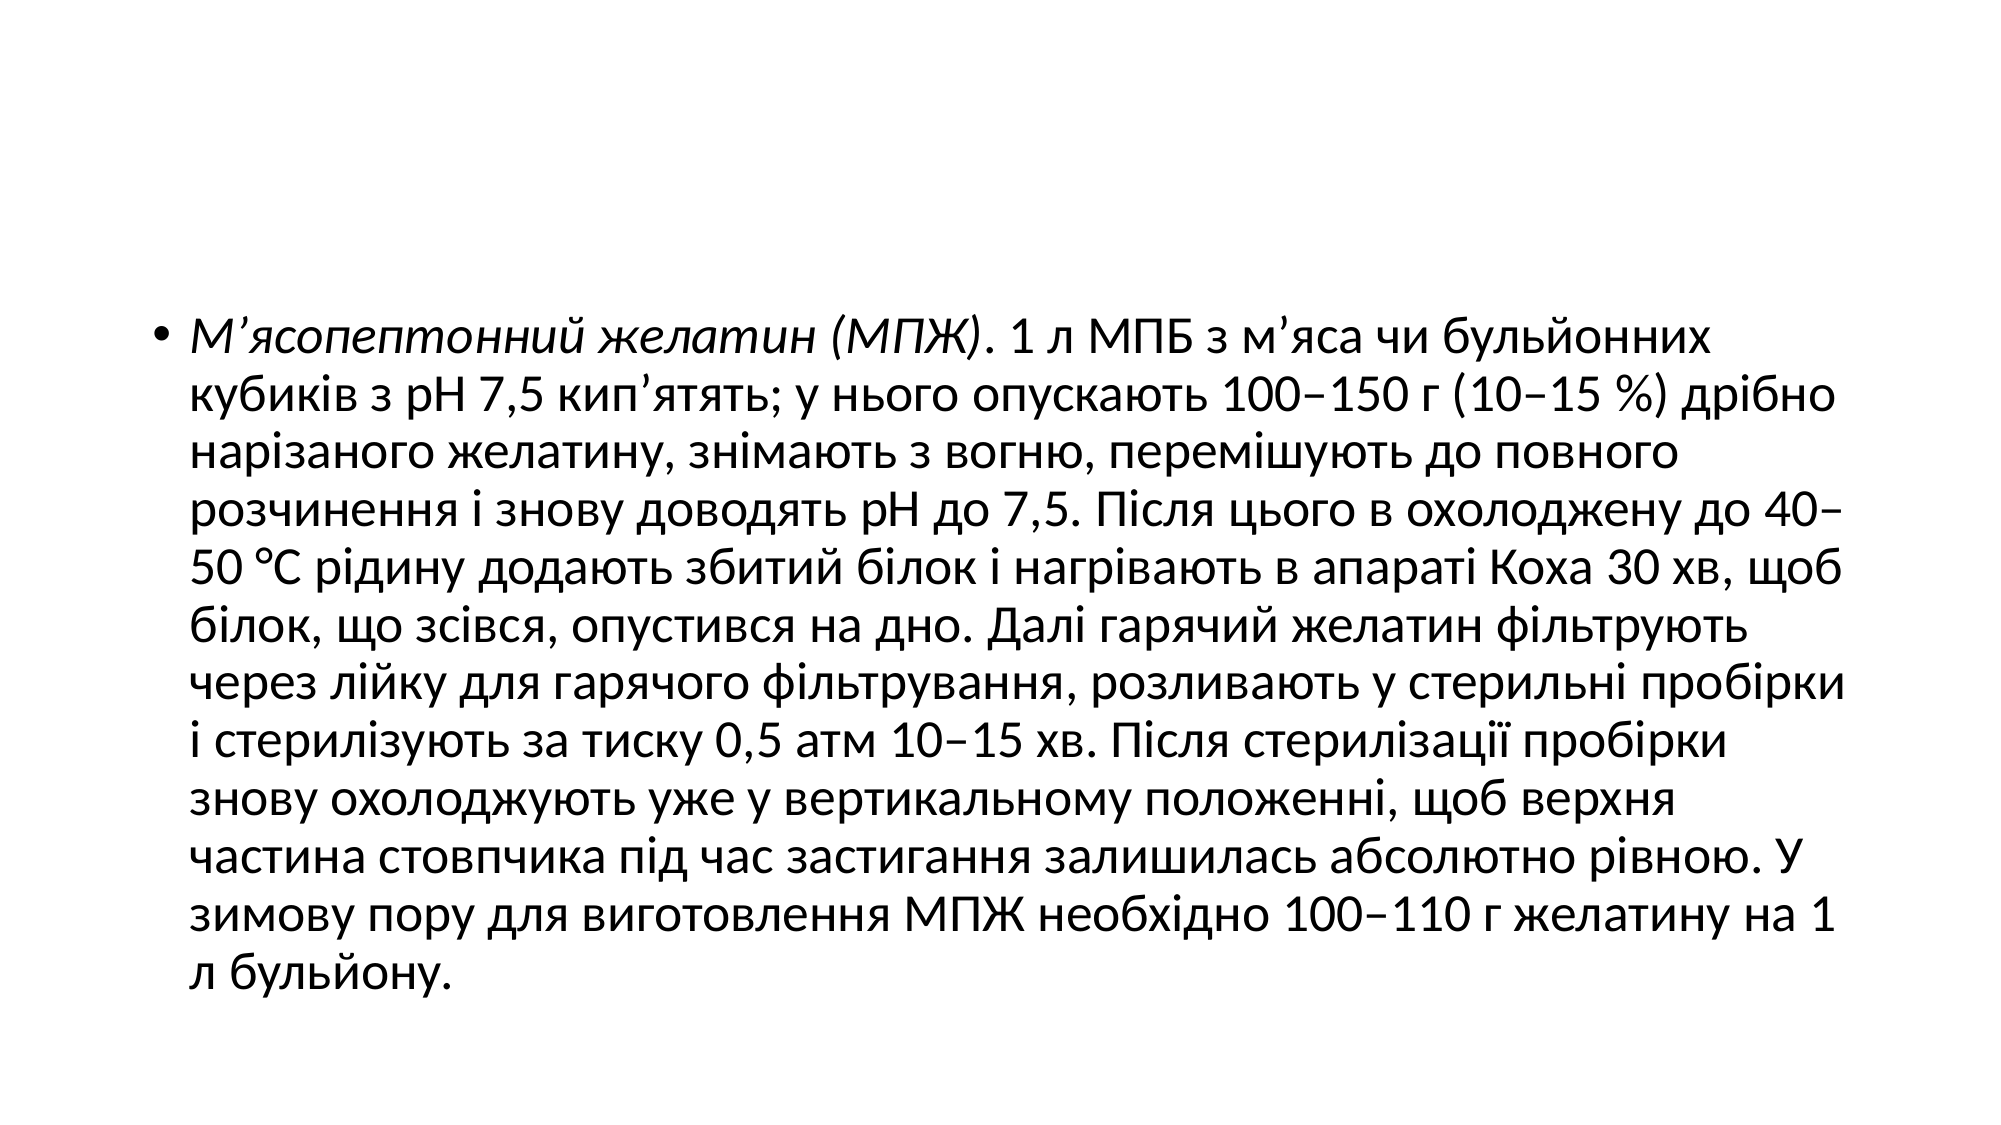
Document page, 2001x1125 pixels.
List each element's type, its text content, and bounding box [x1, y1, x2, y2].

list М’ясопептонний желатин (МПЖ). 1 л МПБ з м’яса чи бульйонних кубиків з pH 7,5 кип’ятять; у нього опускають 100–150 г (10–15 %) дрібно нарізаного желатину, знімають з вогню, перемішують до повного розчинення і знову доводять pH до 7,5. Після цього в охолоджену до 40–50 °С рідину додають збитий білок і нагрівають в апараті Коха 30 хв, щоб білок, що зсівся, опустився на дно. Далі гарячий желатин фільтрують через лійку для гарячого фільтрування, розливають у стерильні пробірки і стерилізують за тиску 0,5 атм 10–15 хв. Після стерилізації пробірки знову охолоджують уже у вертикальному положенні, щоб верхня частина стовпчика під час застигання залишилась абсолютно рівною. У зимову пору для виготовлення МПЖ необхідно 100–110 г желатину на 1 л бульйону. [137, 299, 1863, 1014]
